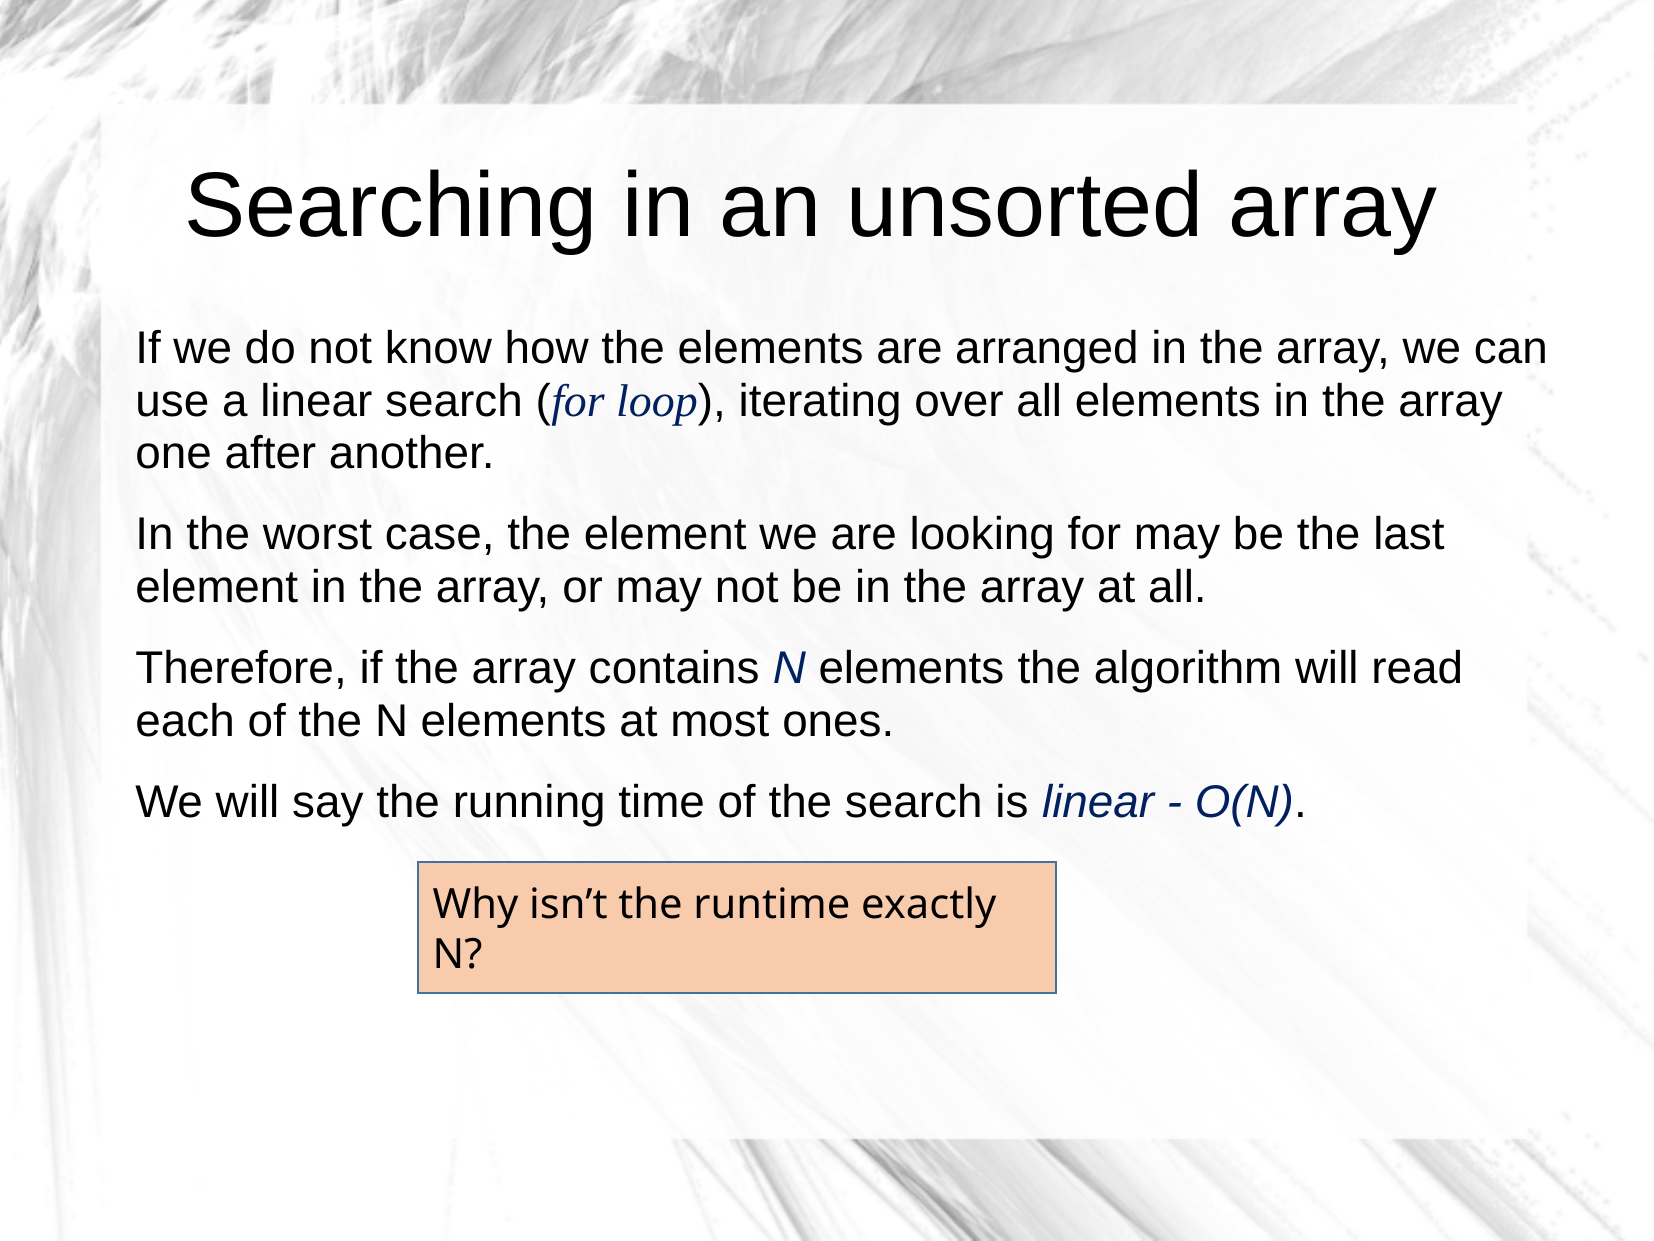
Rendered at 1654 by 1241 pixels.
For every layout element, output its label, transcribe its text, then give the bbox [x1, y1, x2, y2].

picture [0, 0, 1654, 1241]
list If we do not know how the elements are arranged in the array, we can use a linear search (for loop), iterating over all elements in the array one after another. In the worst case, the element we are looking for may be the last element in the array, or may not be in the array at all. Therefore, if the array contains N elements the algorithm will read each of the N elements at most ones. We will say the running time of the search is linear - O(N). [118, 319, 1571, 1109]
title Searching in an unsorted array [118, 112, 1506, 281]
text_box Why isn’t the runtime exactly N? [417, 861, 1057, 994]
